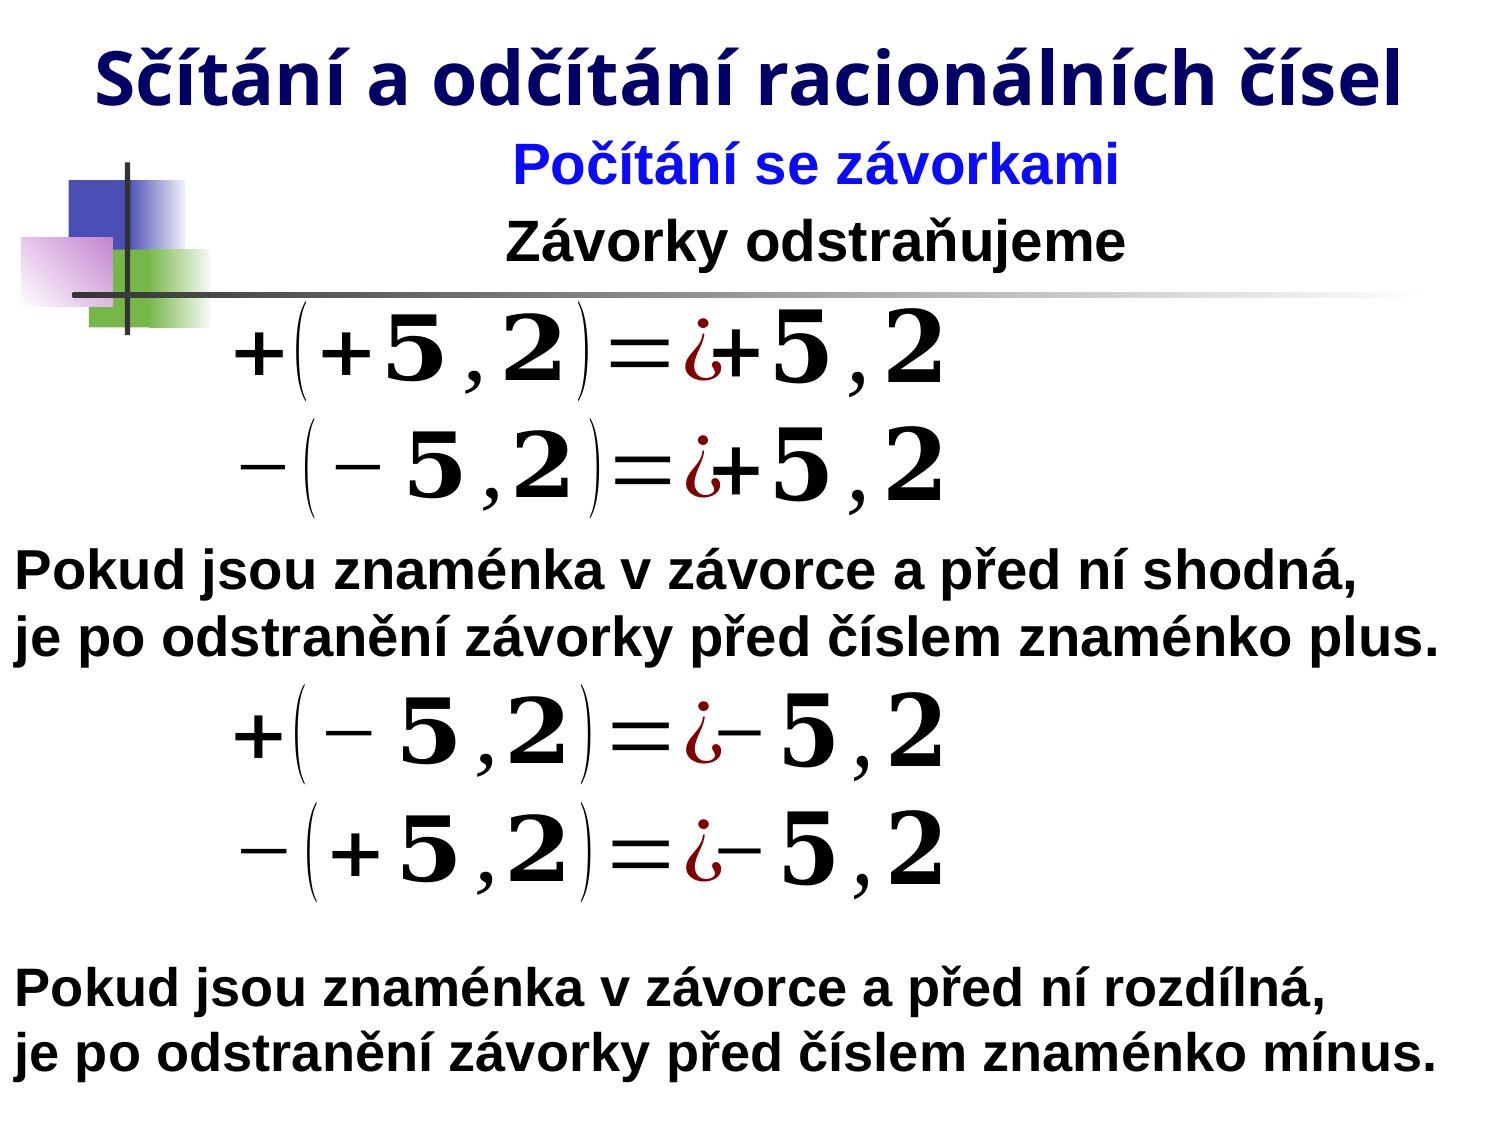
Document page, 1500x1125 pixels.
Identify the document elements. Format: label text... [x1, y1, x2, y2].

text_box Pokud jsou znaménka v závorce a před ní shodná, je po odstranění závorky před číslem znaménko plus. [0, 525, 1500, 676]
title Sčítání a odčítání racionálních čísel [0, 18, 1500, 128]
text_box Počítání se závorkami [230, 118, 1404, 195]
text_box Pokud jsou znaménka v závorce a před ní rozdílná, je po odstranění závorky před číslem znaménko mínus. [0, 944, 1500, 1090]
text_box Závorky odstraňujeme [230, 195, 1404, 281]
